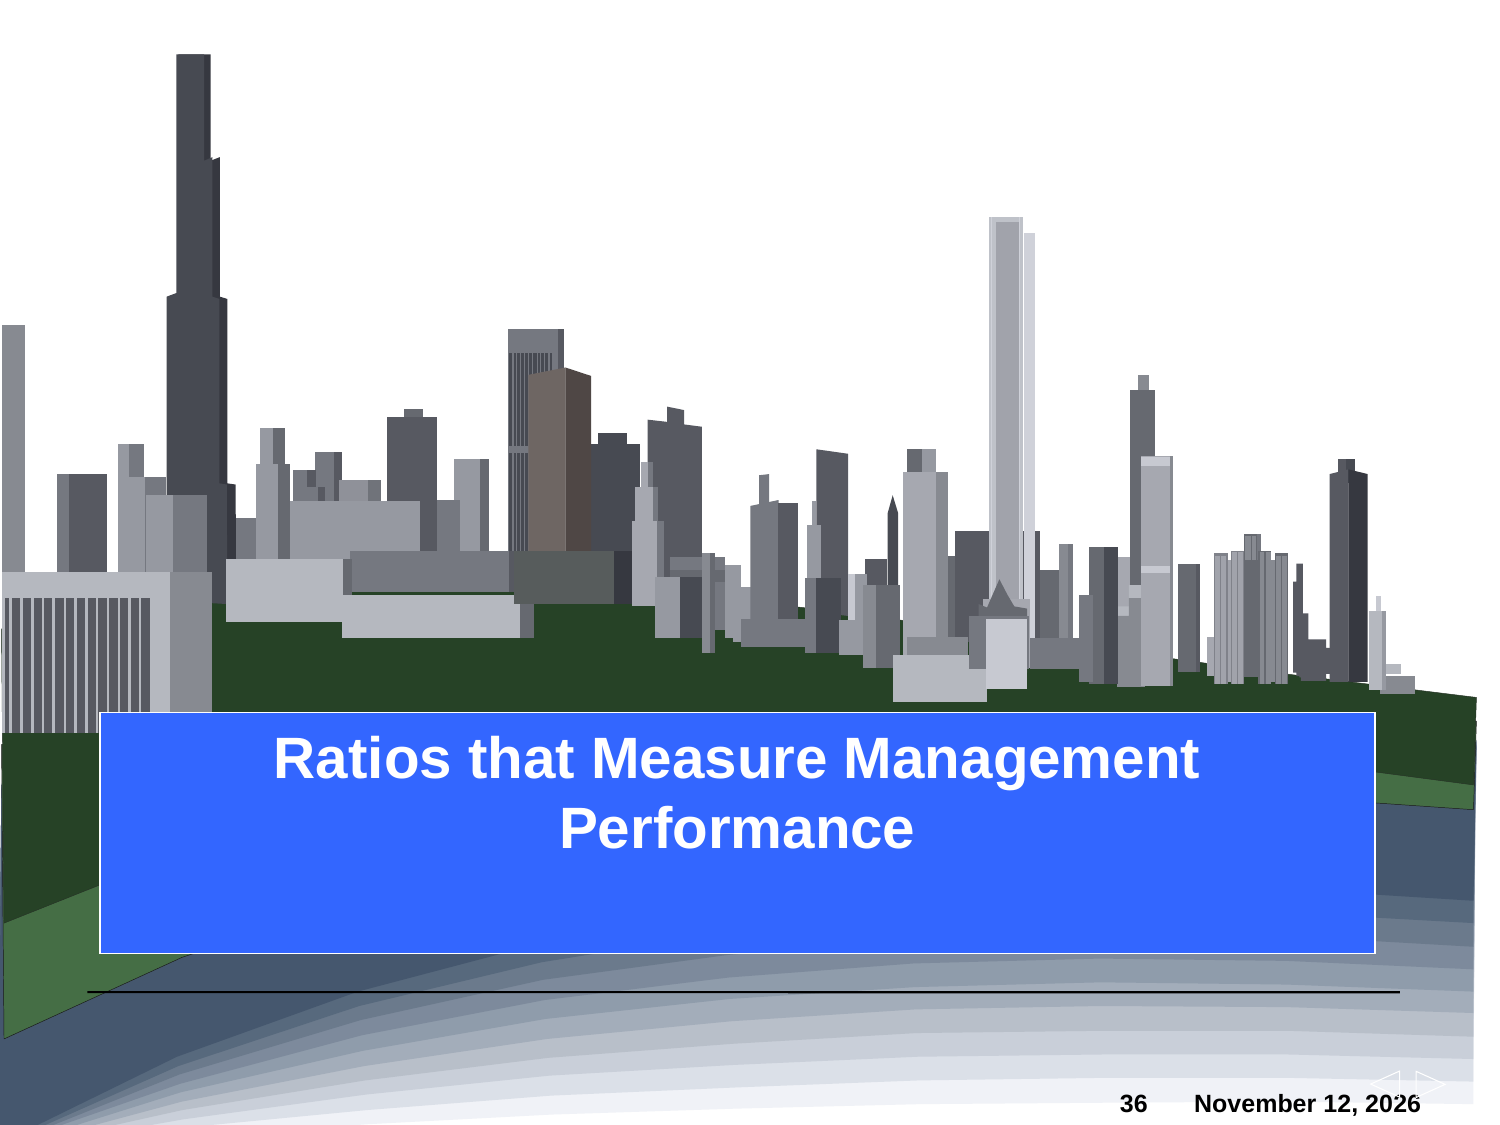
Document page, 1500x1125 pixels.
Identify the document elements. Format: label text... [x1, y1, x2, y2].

title Ratios that Measure Management Performance [99, 712, 1376, 954]
